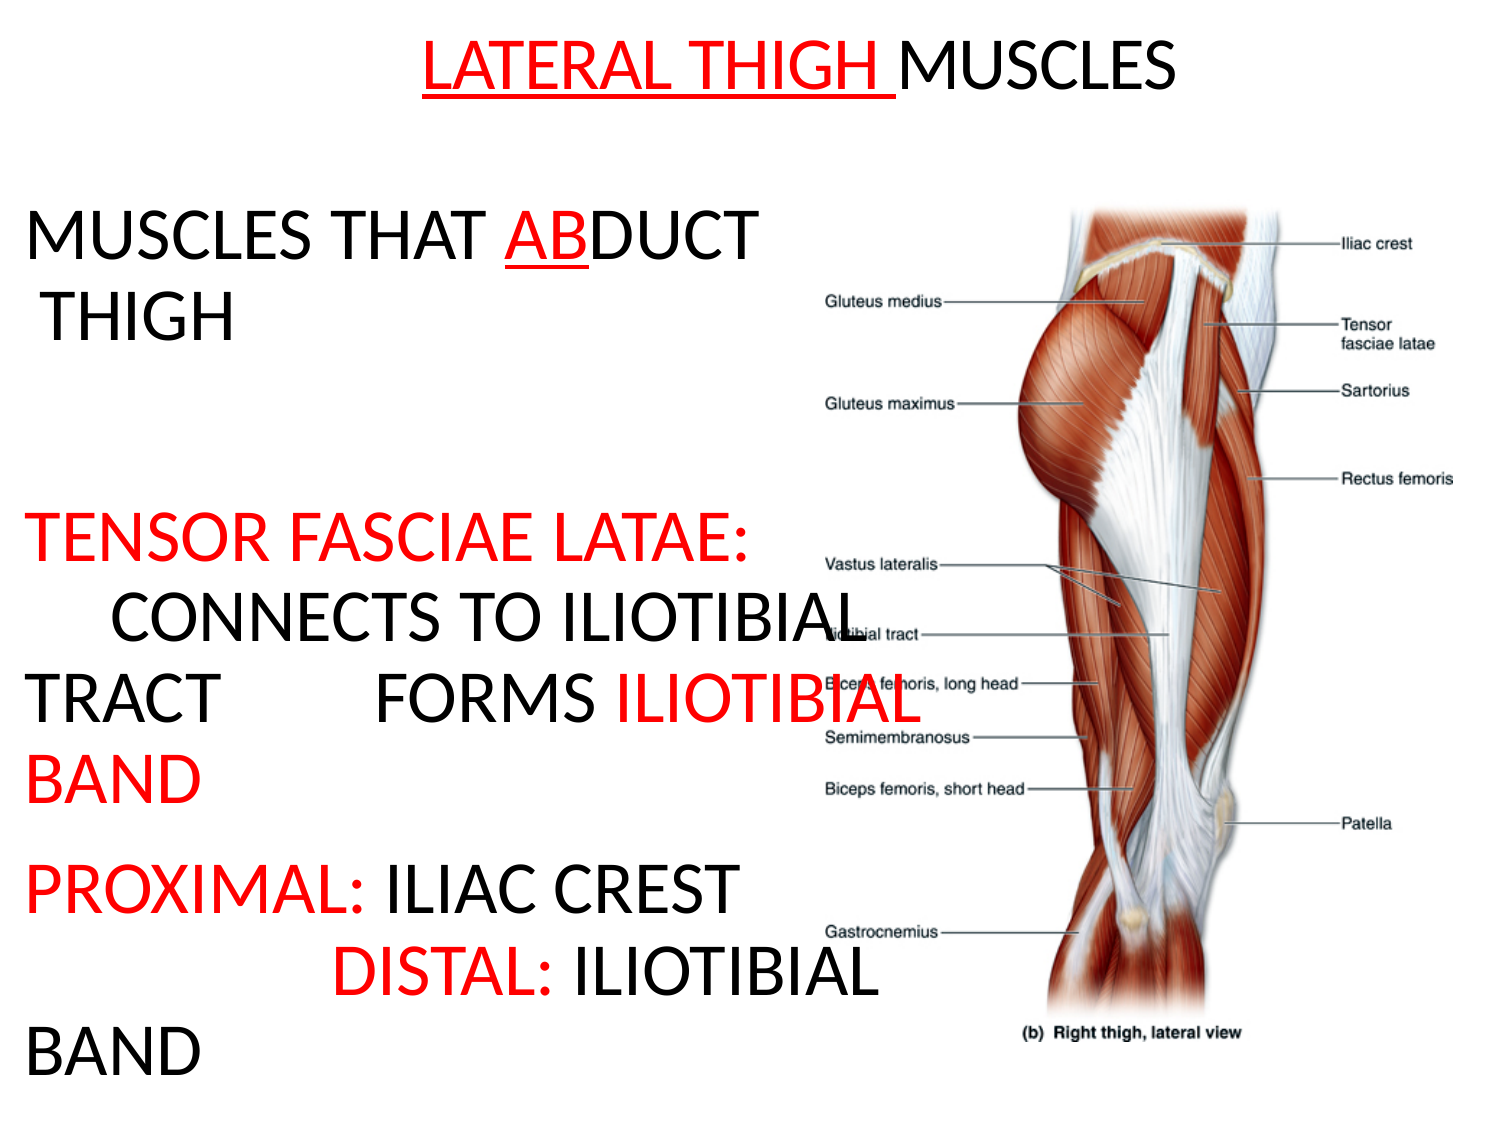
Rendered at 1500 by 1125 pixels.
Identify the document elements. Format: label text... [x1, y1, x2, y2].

list Muscles that ABduct thigh Tensor fasciae latae: Connects to iliotibial tract Forms Iliotibial Band Proximal: Iliac Crest Distal: Iliotibial Band [24, 187, 938, 963]
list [824, 199, 1453, 1043]
title Lateral Thigh Muscles [125, 0, 1475, 113]
